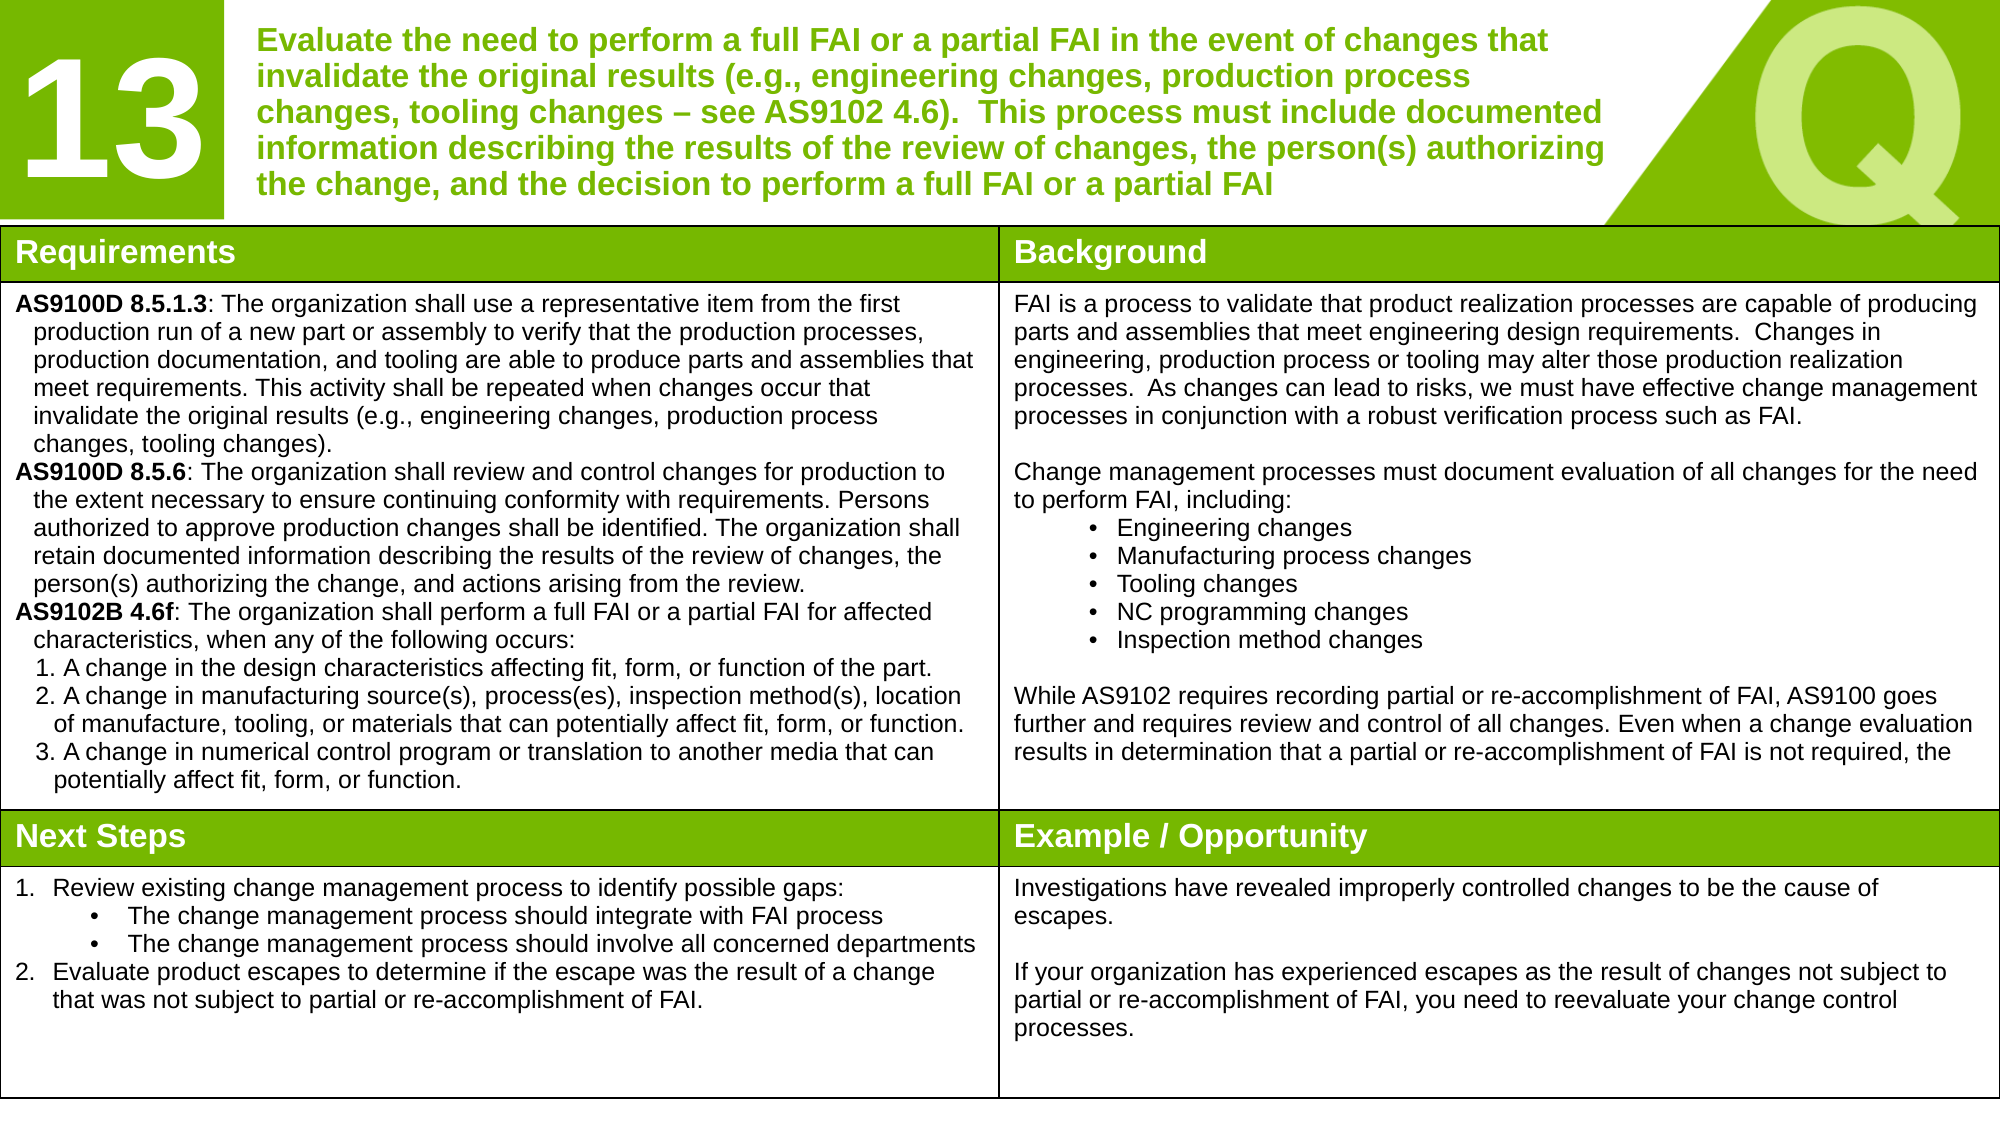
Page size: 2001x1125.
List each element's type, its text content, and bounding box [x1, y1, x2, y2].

picture [0, 0, 2000, 225]
table_cell AS9100D 8.5.1.3: The organization shall use a representative item from the first production run of a new part or assembly to verify that the production processes, production documentation, and tooling are able to produce parts and assemblies that meet requirements. This activity shall be repeated when changes occur that invalidate the original results (e.g., engineering changes, production process changes, tooling changes). AS9100D 8.5.6: The organization shall review and control changes for production to the extent necessary to ensure continuing conformity with requirements. Persons authorized to approve production changes shall be identified. The organization shall retain documented information describing the results of the review of changes, the person(s) authorizing the change, and actions arising from the review. AS9102B 4.6f: The organization shall perform a full FAI or a partial FAI for affected characteristics, when any of the following occurs: A change in the design characteristics affecting fit, form, or function of the part. A change in manufacturing source(s), process(es), inspection method(s), location of manufacture, tooling, or materials that can potentially affect fit, form, or function. A change in numerical control program or translation to another media that can potentially affect fit, form, or function. [1, 283, 998, 809]
table_cell Review existing change management process to identify possible gaps: The change management process should integrate with FAI process The change management process should involve all concerned departments Evaluate product escapes to determine if the escape was the result of a change that was not subject to partial or re-accomplishment of FAI. [1, 867, 998, 1097]
table_cell FAI is a process to validate that product realization processes are capable of producing parts and assemblies that meet engineering design requirements. Changes in engineering, production process or tooling may alter those production realization processes. As changes can lead to risks, we must have effective change management processes in conjunction with a robust verification process such as FAI. Change management processes must document evaluation of all changes for the need to perform FAI, including: Engineering changes Manufacturing process changes Tooling changes NC programming changes Inspection method changes While AS9102 requires recording partial or re-accomplishment of FAI, AS9100 goes further and requires review and control of all changes. Even when a change evaluation results in determination that a partial or re-accomplishment of FAI is not required, the [1000, 283, 1999, 809]
table_cell Example / Opportunity [1000, 811, 1999, 866]
title Evaluate the need to perform a full FAI or a partial FAI in the event of changes that invalidate the original results (e.g., engineering changes, production process changes, tooling changes – see AS9102 4.6). This process must include documented information describing the results of the review of changes, the person(s) authorizing the change, and the decision to perform a full FAI or a partial FAI [241, 21, 1630, 204]
table_cell Investigations have revealed improperly controlled changes to be the cause of escapes. If your organization has experienced escapes as the result of changes not subject to partial or re-accomplishment of FAI, you need to reevaluate your change control processes. [1000, 867, 1999, 1097]
table_header Background [1000, 227, 1999, 281]
text_box 13 [0, 0, 225, 220]
table_cell Next Steps [1, 811, 998, 866]
table_header Requirements [1, 227, 998, 281]
